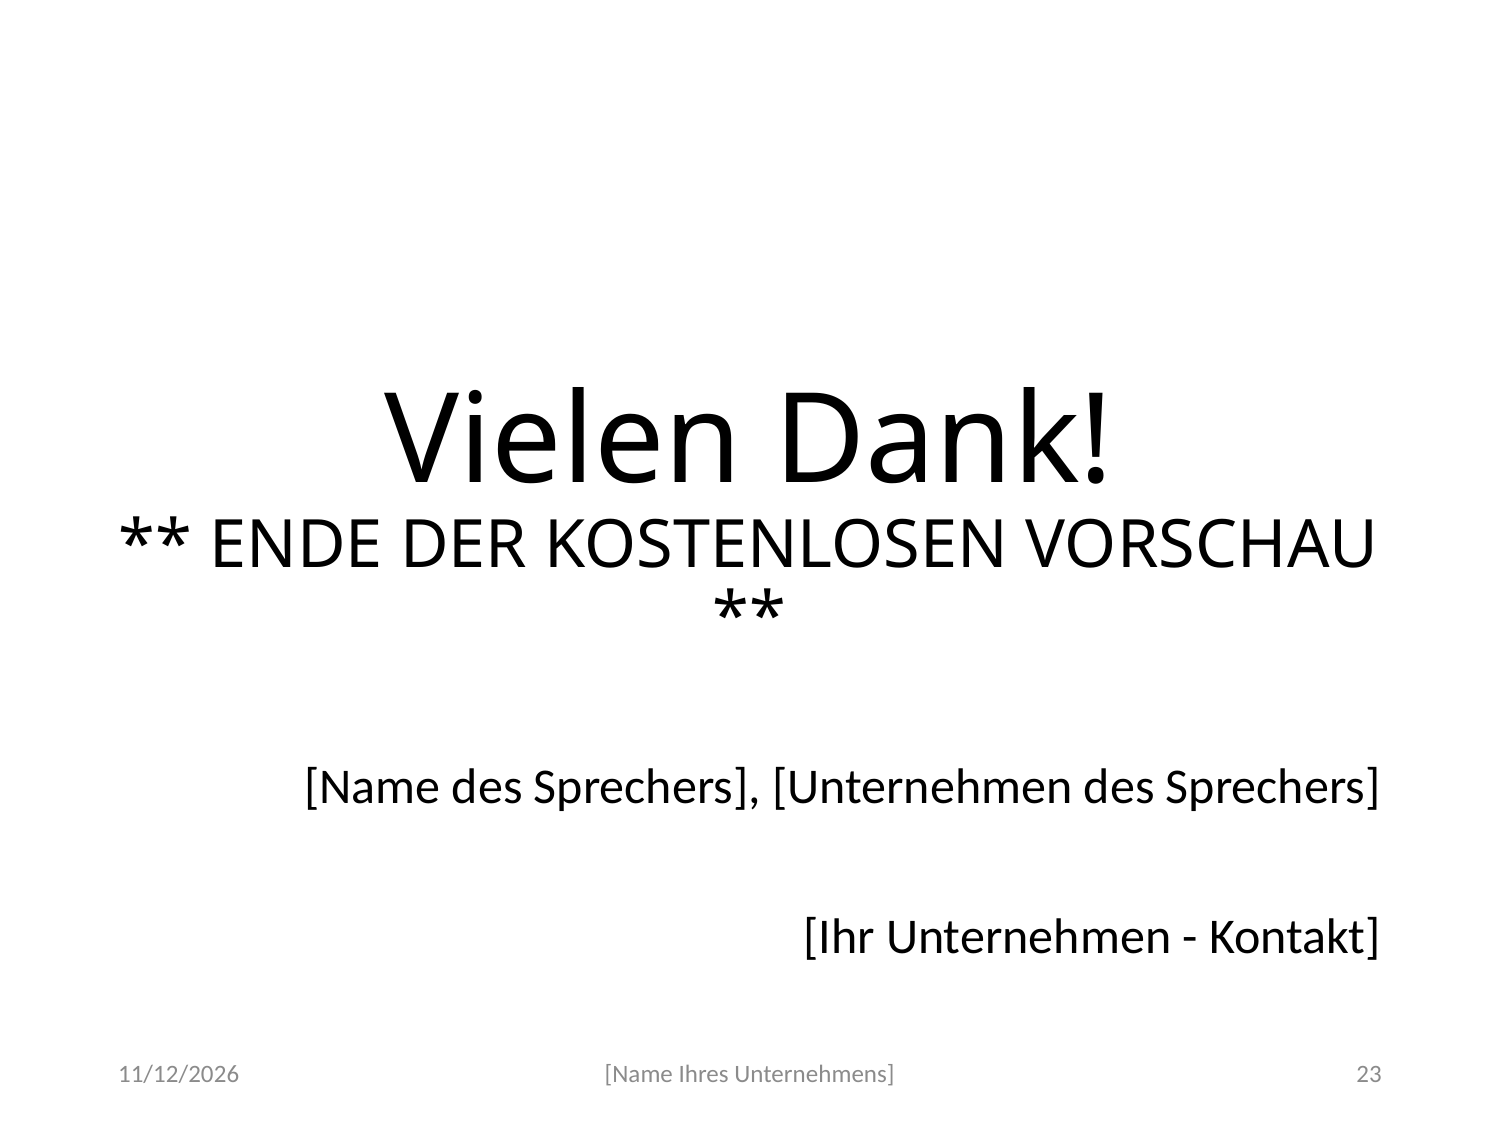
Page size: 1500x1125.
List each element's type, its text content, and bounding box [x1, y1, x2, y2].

footer [Name Ihres Unternehmens] [496, 1042, 1004, 1103]
slide_number 23 [1059, 1042, 1397, 1103]
list [Name des Sprechers], [Unternehmen des Sprechers] [Ihr Unternehmen - Kontakt] [102, 752, 1397, 999]
title Vielen Dank! ** ENDE DER KOSTENLOSEN VORSCHAU ** [102, 280, 1397, 749]
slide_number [103, 1042, 441, 1103]
